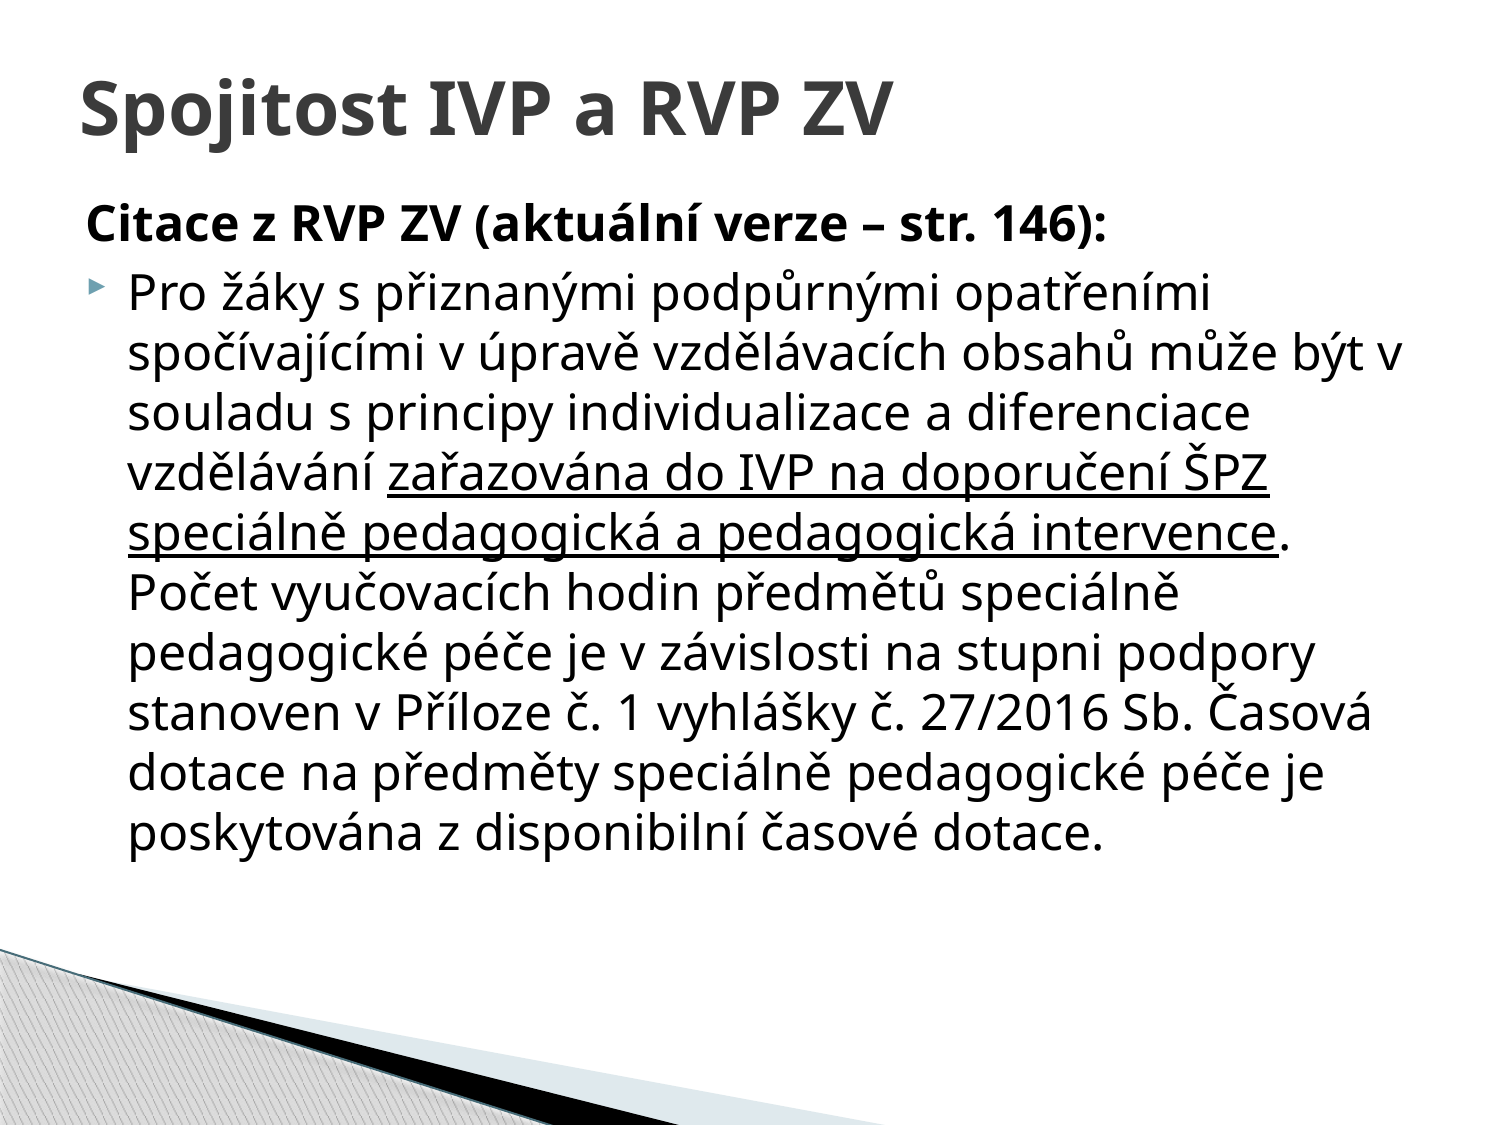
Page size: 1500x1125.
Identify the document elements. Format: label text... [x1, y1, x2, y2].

title Spojitost IVP a RVP ZV [64, 30, 1415, 180]
list Citace z RVP ZV (aktuální verze – str. 146): Pro žáky s přiznanými podpůrnými opatřeními spočívajícími v úpravě vzdělávacích obsahů může být v souladu s principy individualizace a diferenciace vzdělávání zařazována do IVP na doporučení ŠPZ speciálně pedagogická a pedagogická intervence. Počet vyučovacích hodin předmětů speciálně pedagogické péče je v závislosti na stupni podpory stanoven v Příloze č. 1 vyhlášky č. 27/2016 Sb. Časová dotace na předměty speciálně pedagogické péče je poskytována z disponibilní časové dotace. [53, 184, 1451, 1094]
